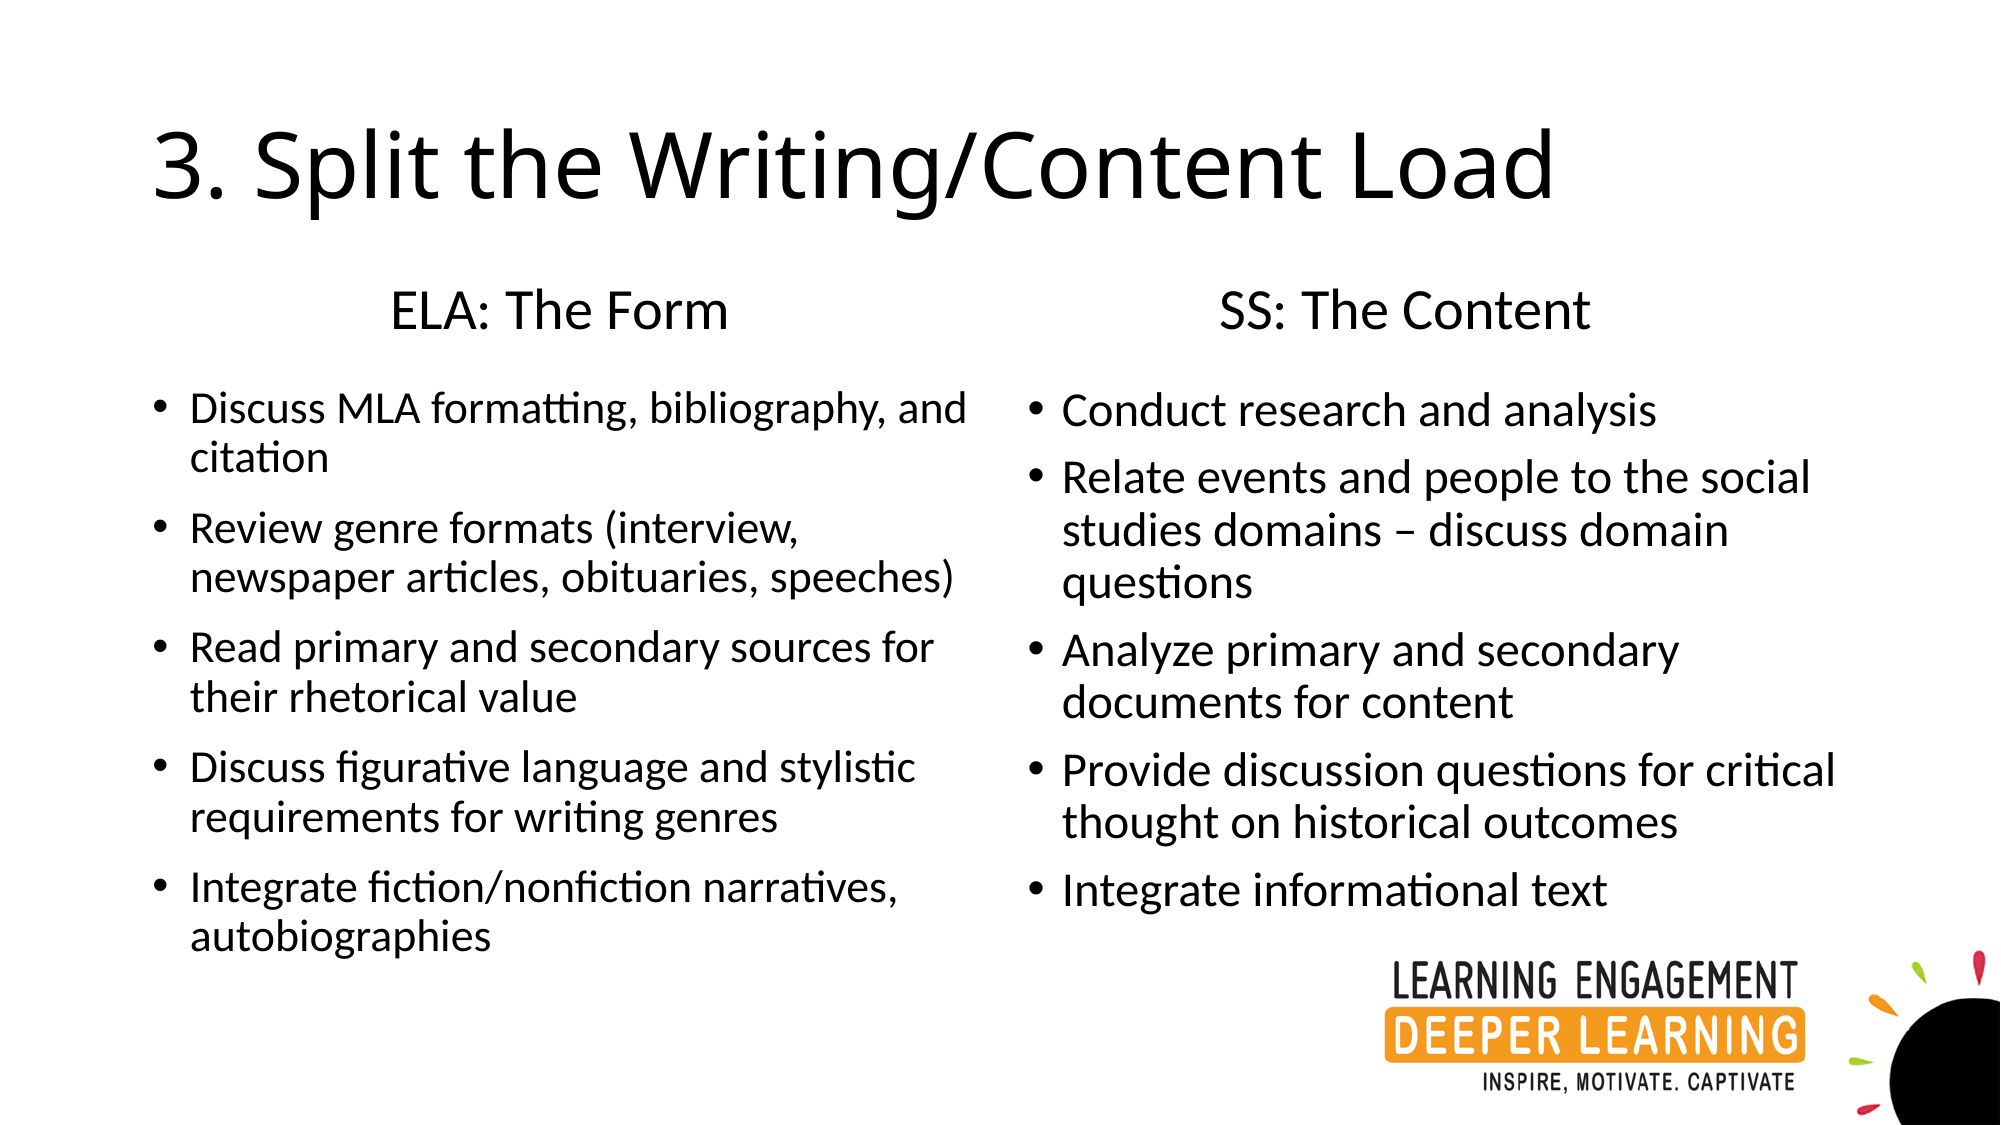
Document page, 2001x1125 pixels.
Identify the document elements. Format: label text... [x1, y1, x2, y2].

text_box ELA: The Form [291, 263, 830, 349]
text_box SS: The Content [1136, 263, 1675, 349]
title 3. Split the Writing/Content Load [137, 59, 1863, 278]
list Conduct research and analysis Relate events and people to the social studies domains – discuss domain questions Analyze primary and secondary documents for content Provide discussion questions for critical thought on historical outcomes Integrate informational text [1012, 376, 1863, 937]
picture [1369, 936, 2000, 1125]
list Discuss MLA formatting, bibliography, and citation Review genre formats (interview, newspaper articles, obituaries, speeches) Read primary and secondary sources for their rhetorical value Discuss figurative language and stylistic requirements for writing genres Integrate fiction/nonfiction narratives, autobiographies [137, 376, 988, 1071]
